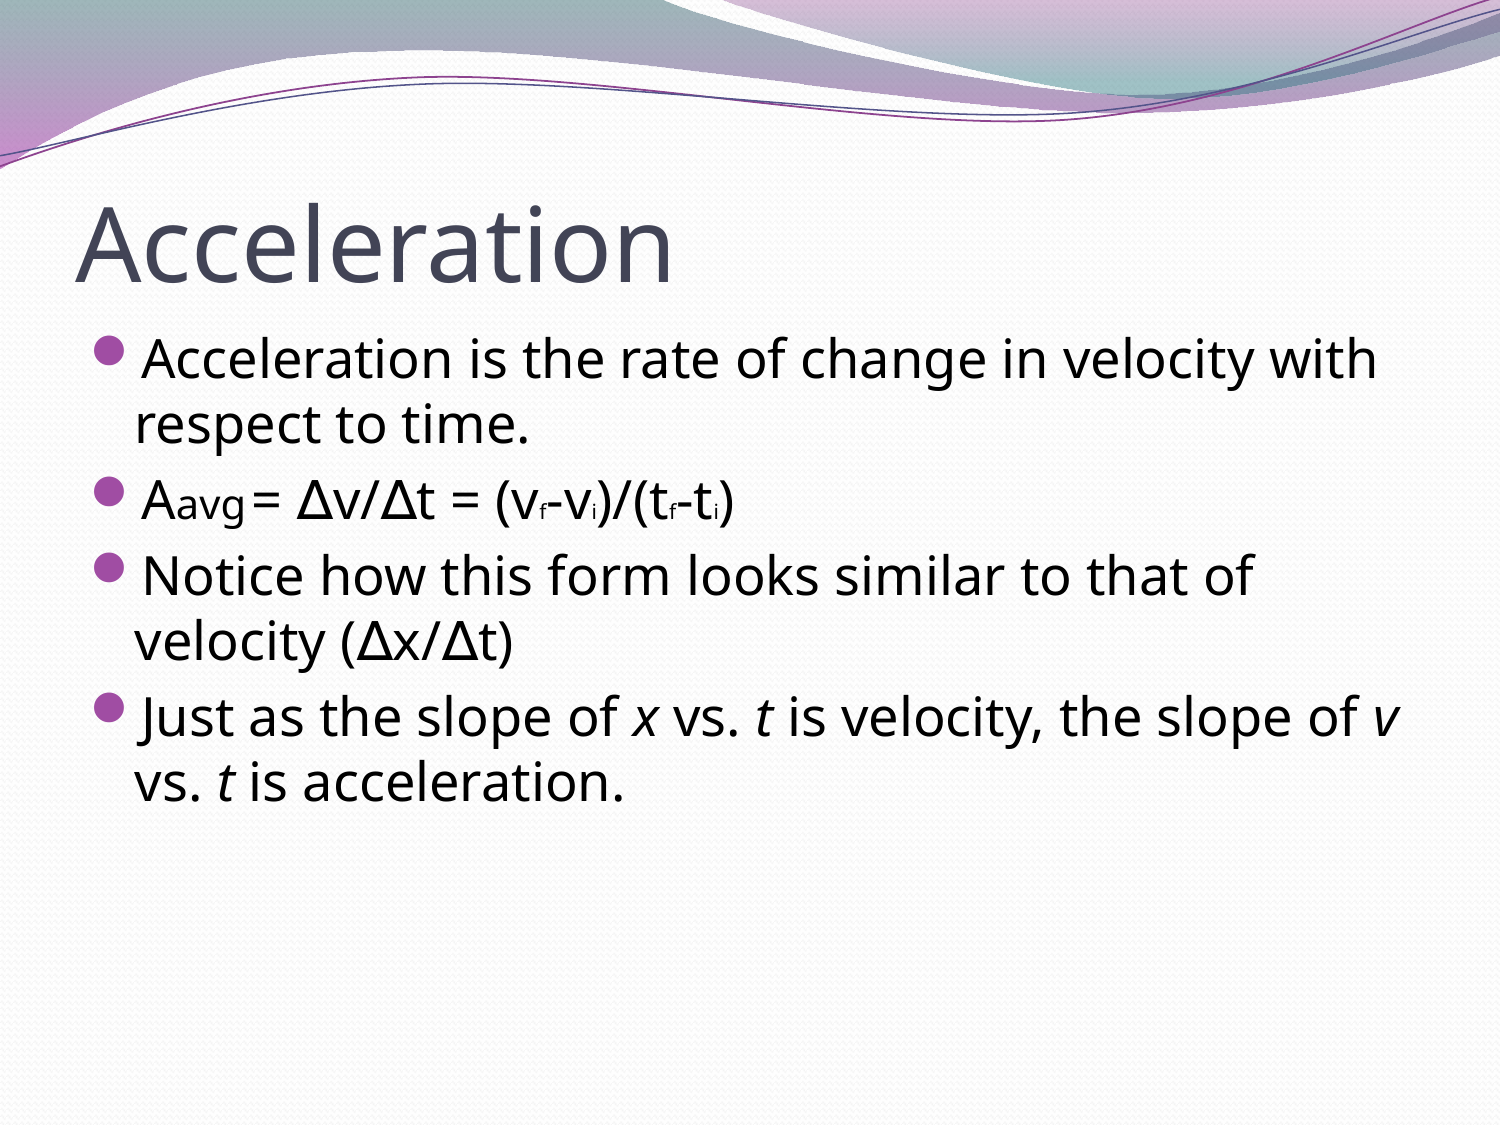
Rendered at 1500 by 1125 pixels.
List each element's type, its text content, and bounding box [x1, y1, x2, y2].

title Acceleration [75, 115, 1425, 303]
list Acceleration is the rate of change in velocity with respect to time. Aavg = ∆v/∆t = (vf-vi)/(tf-ti) Notice how this form looks similar to that of velocity (∆x/∆t) Just as the slope of x vs. t is velocity, the slope of v vs. t is acceleration. [75, 317, 1425, 1038]
